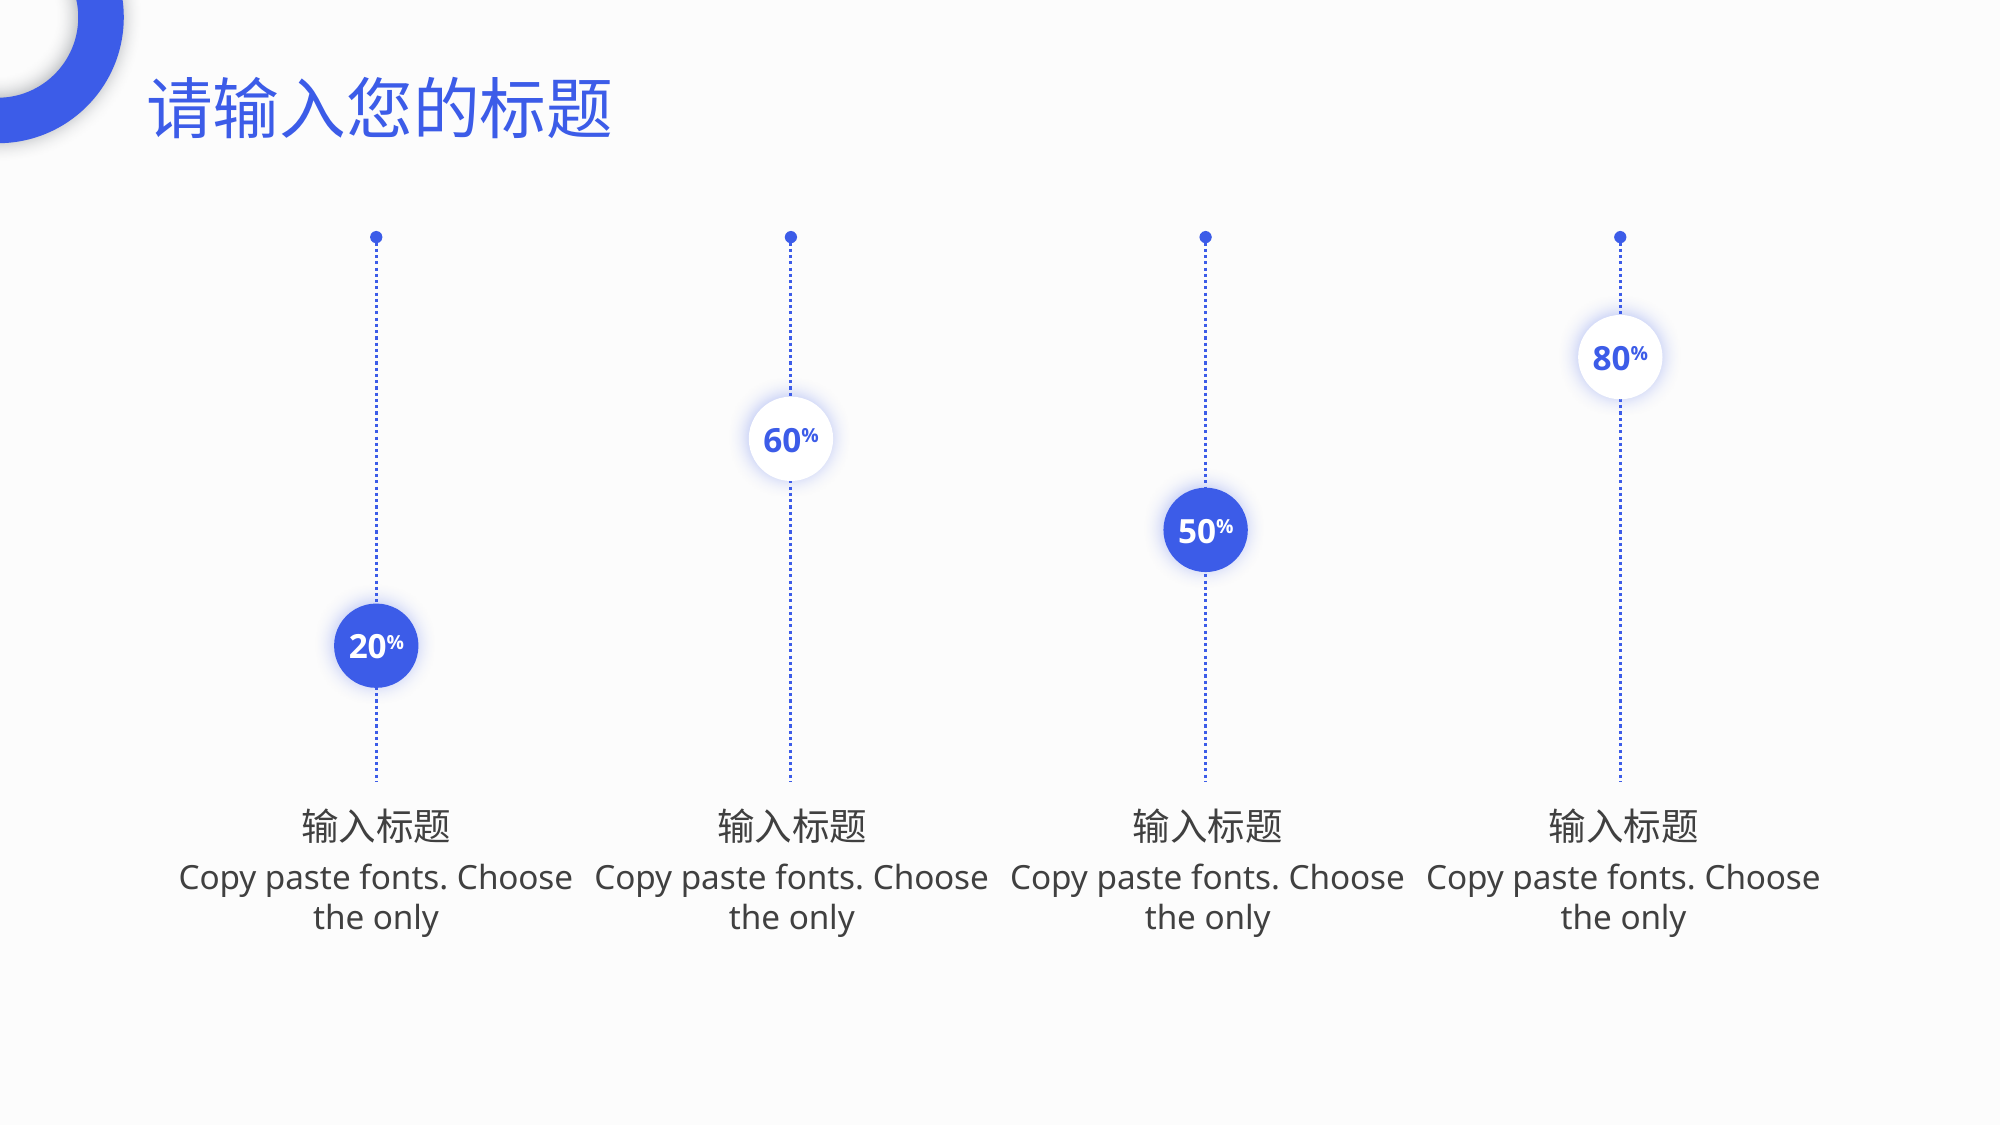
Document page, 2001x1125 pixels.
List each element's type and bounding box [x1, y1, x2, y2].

text_box [151, 237, 567, 946]
text_box [983, 237, 1399, 946]
text_box [567, 237, 983, 946]
text_box [1399, 237, 1849, 946]
text_box [0, 0, 825, 156]
